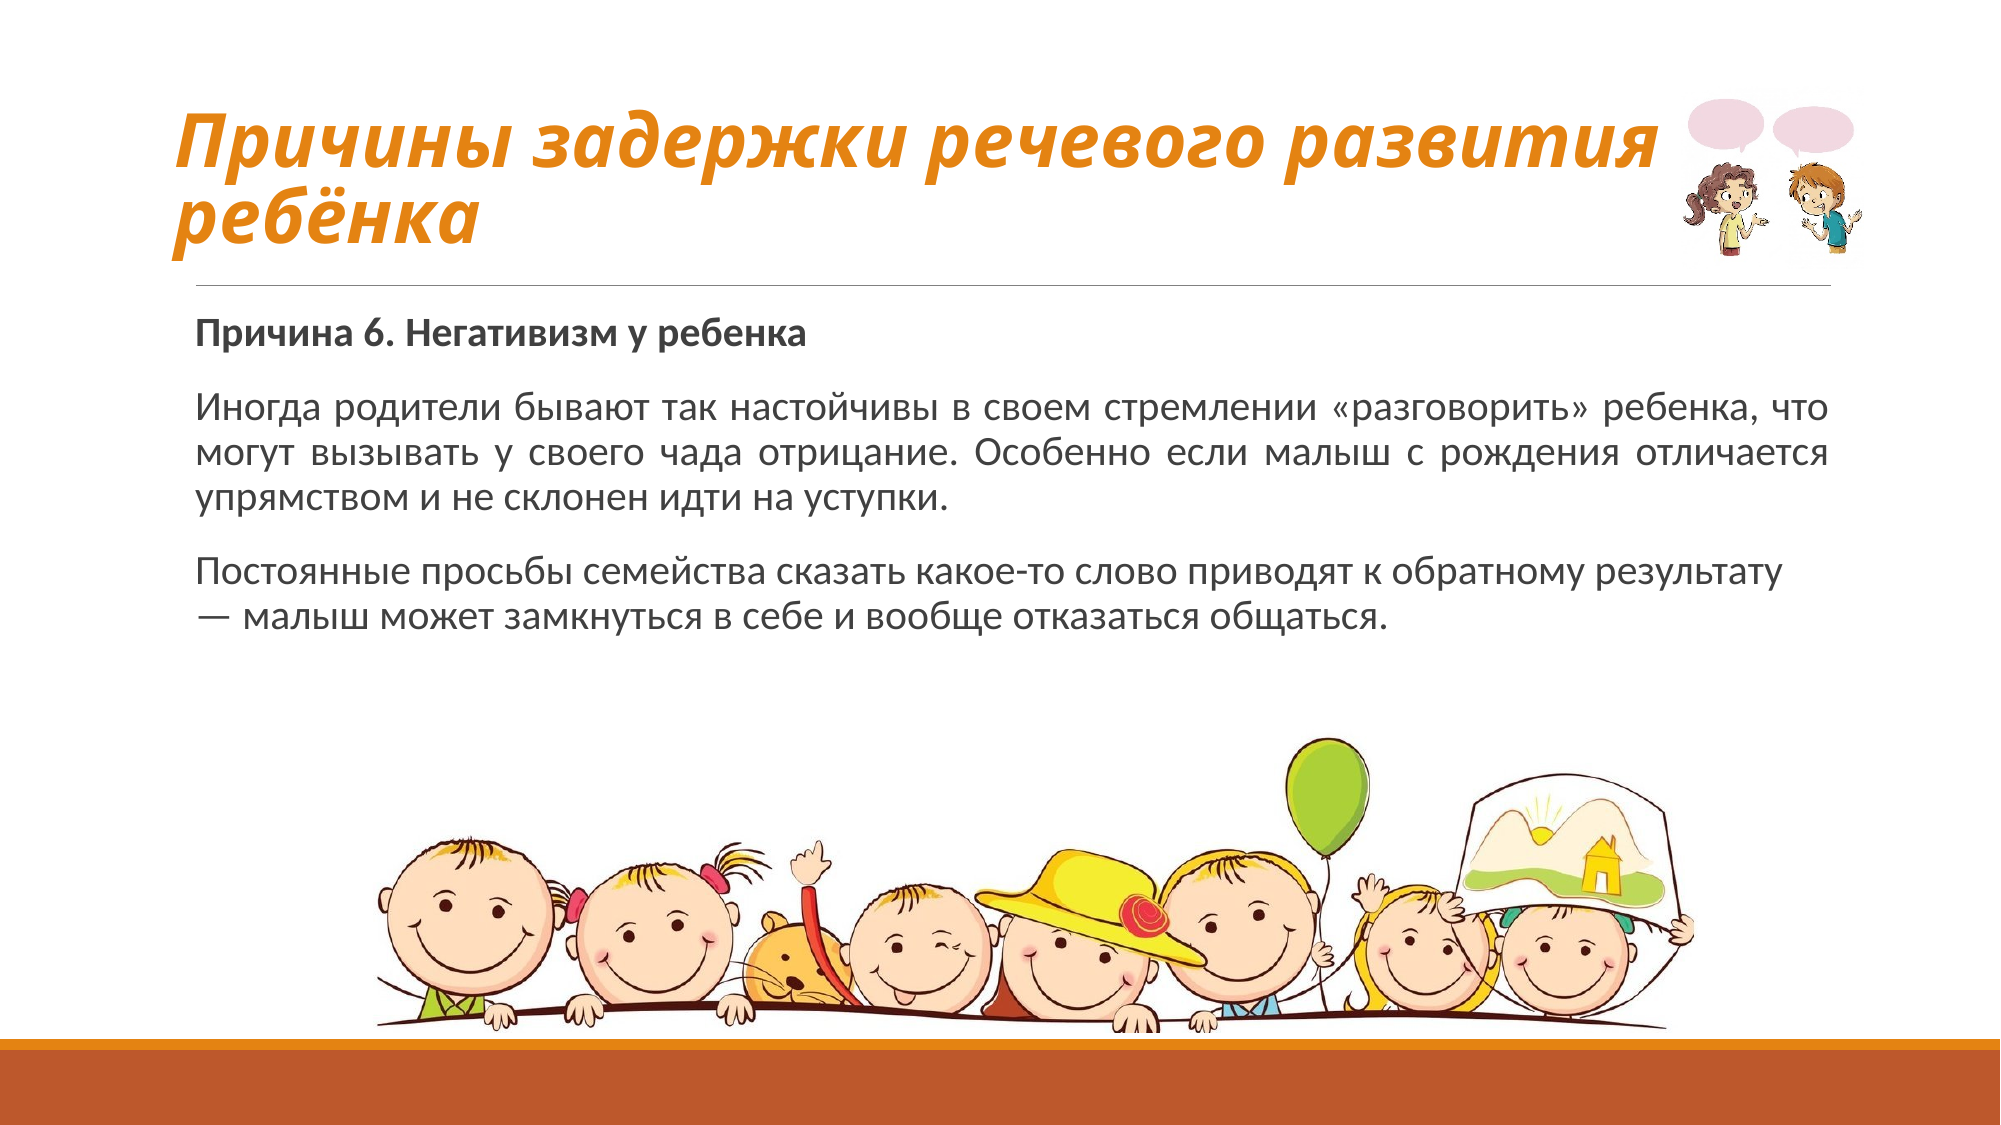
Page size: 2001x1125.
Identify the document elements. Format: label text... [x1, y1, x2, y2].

picture [319, 706, 1712, 1034]
list Причина 6. Негативизм у ребенка Иногда родители бывают так настойчивы в своем стремлении «разговорить» ребенка, что могут вызывать у своего чада отрицание. Особенно если малыш с рождения отличается упрямством и не склонен идти на уступки. Постоянные просьбы семейства сказать какое-то слово приводят к обратному результату — малыш может замкнуться в себе и вообще отказаться общаться. [180, 302, 1830, 963]
title Причины задержки речевого развития ребёнка [159, 28, 1810, 267]
picture [1680, 85, 1864, 269]
